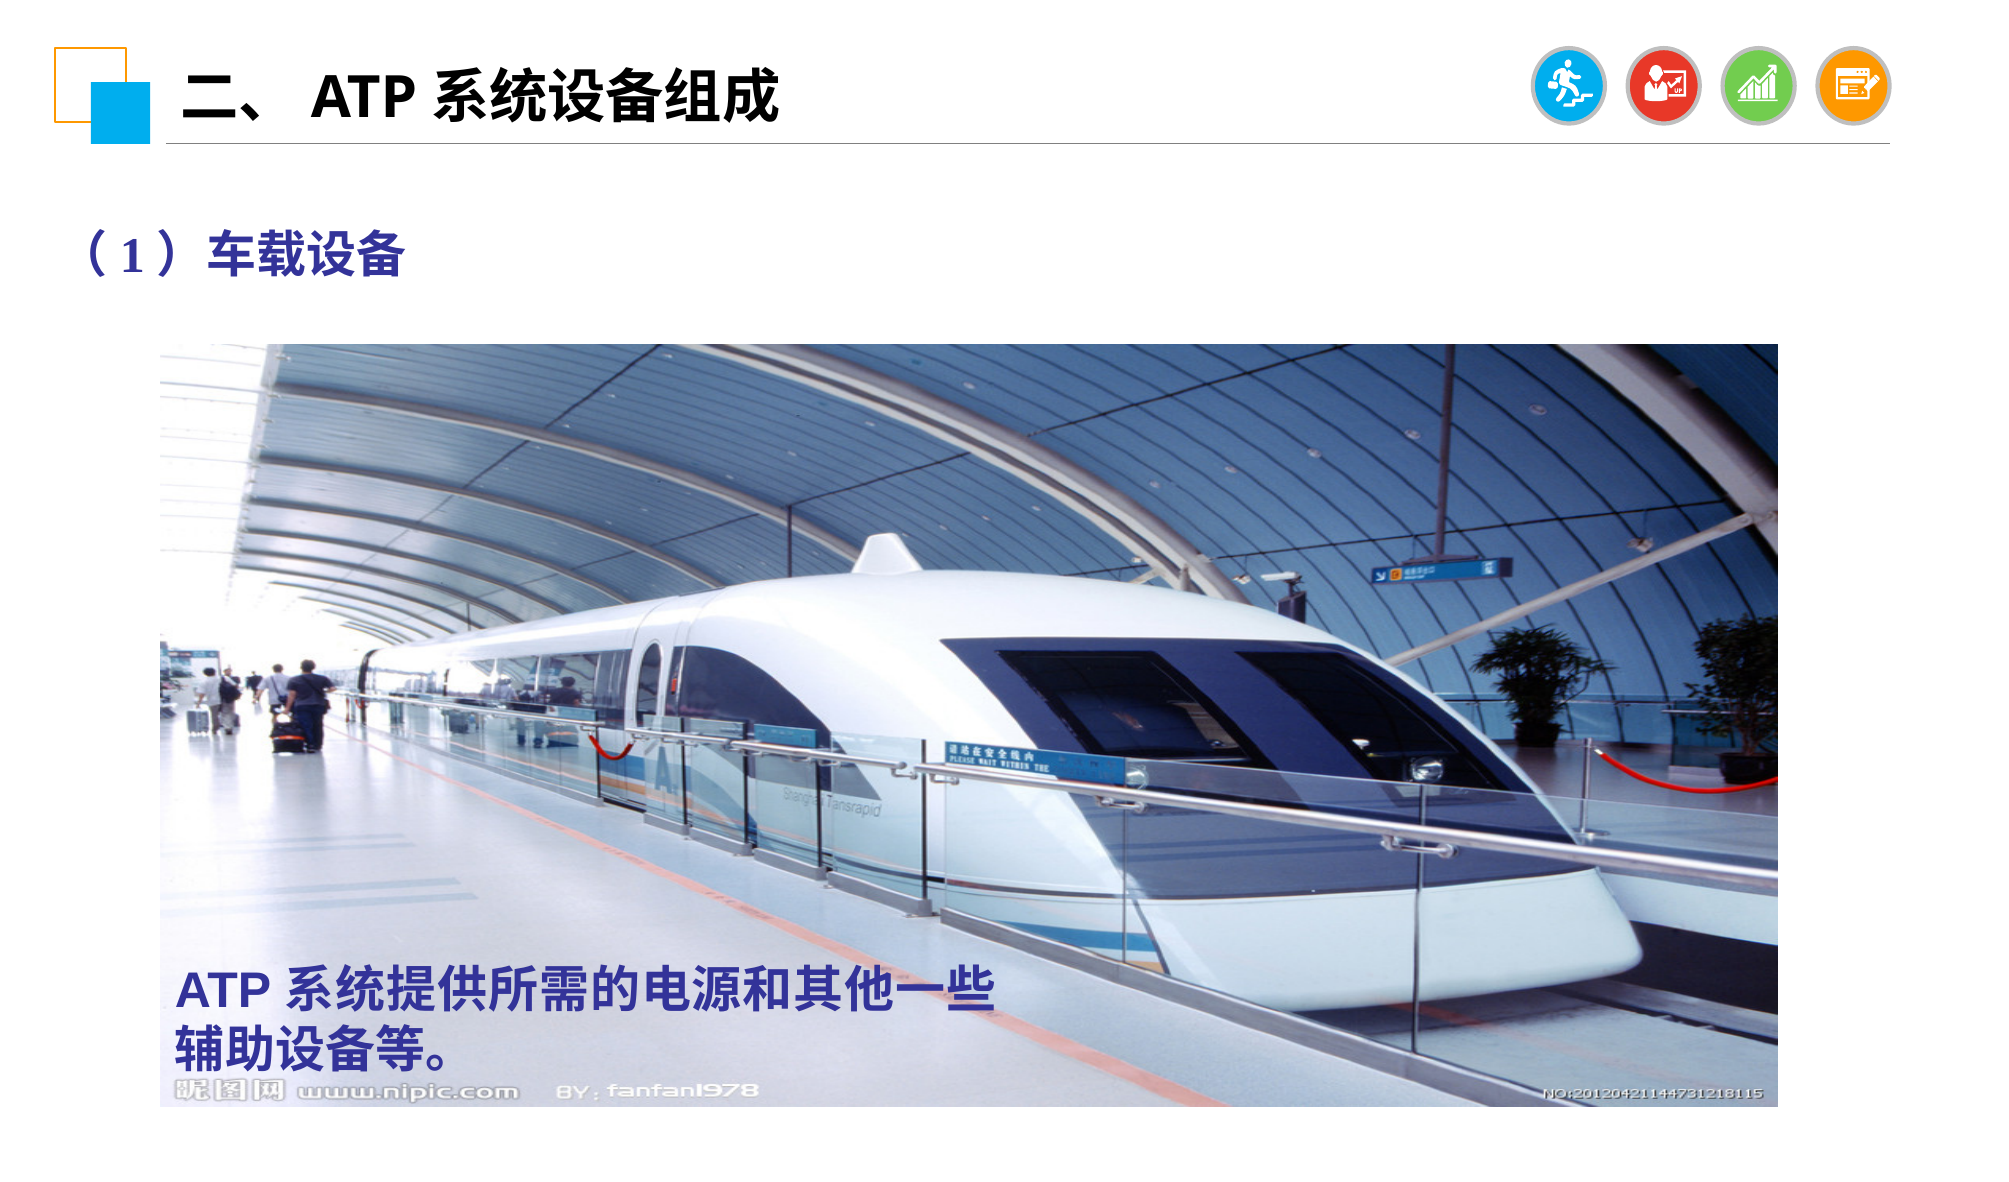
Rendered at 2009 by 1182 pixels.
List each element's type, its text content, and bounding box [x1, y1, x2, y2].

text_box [160, 344, 1778, 1107]
text_box （1）车载设备 [43, 215, 1403, 291]
text_box 二、ATP系统设备组成 [165, 51, 796, 137]
